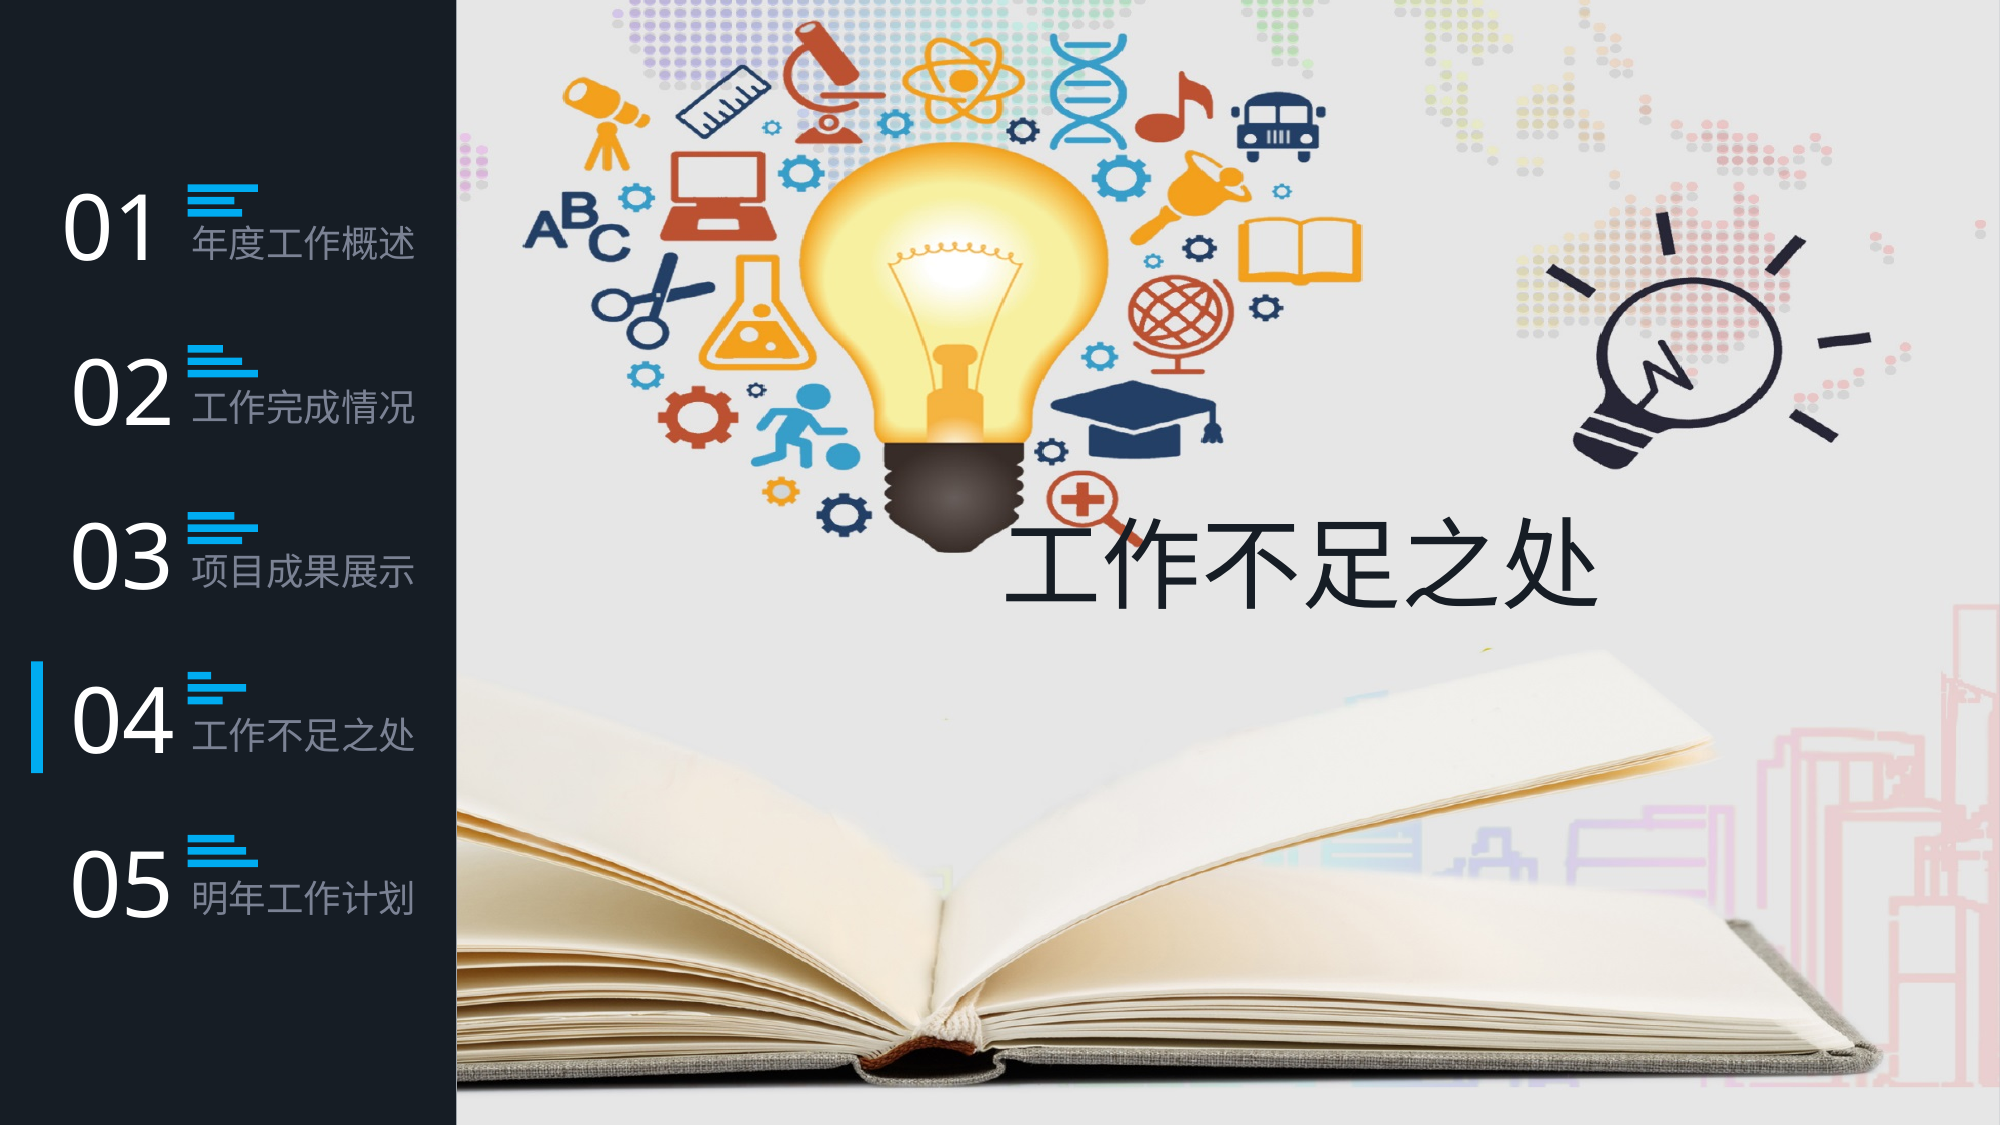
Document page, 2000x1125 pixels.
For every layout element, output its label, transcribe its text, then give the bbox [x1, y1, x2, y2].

text_box [29, 659, 45, 775]
text_box 项目成果展示 [190, 540, 432, 601]
text_box 工作完成情况 [190, 376, 432, 437]
text_box [186, 695, 225, 706]
text_box [186, 355, 244, 367]
text_box [186, 535, 244, 546]
text_box 03 [54, 490, 190, 615]
text_box [186, 682, 248, 694]
text_box 明年工作计划 [190, 868, 432, 928]
text_box [186, 845, 248, 857]
text_box 05 [54, 818, 190, 944]
text_box 年度工作概述 [182, 212, 432, 273]
text_box [186, 368, 260, 379]
text_box [186, 858, 260, 869]
picture [456, 0, 2000, 1125]
text_box [186, 195, 237, 206]
text_box 工作不足之处 [191, 704, 432, 764]
text_box [186, 510, 237, 522]
text_box [186, 207, 244, 219]
text_box [186, 182, 260, 194]
text_box [186, 522, 260, 534]
text_box [186, 670, 213, 681]
text_box [186, 343, 225, 355]
text_box [186, 833, 237, 844]
text_box 02 [55, 325, 190, 451]
text_box 04 [55, 654, 191, 779]
text_box 01 [46, 161, 182, 287]
